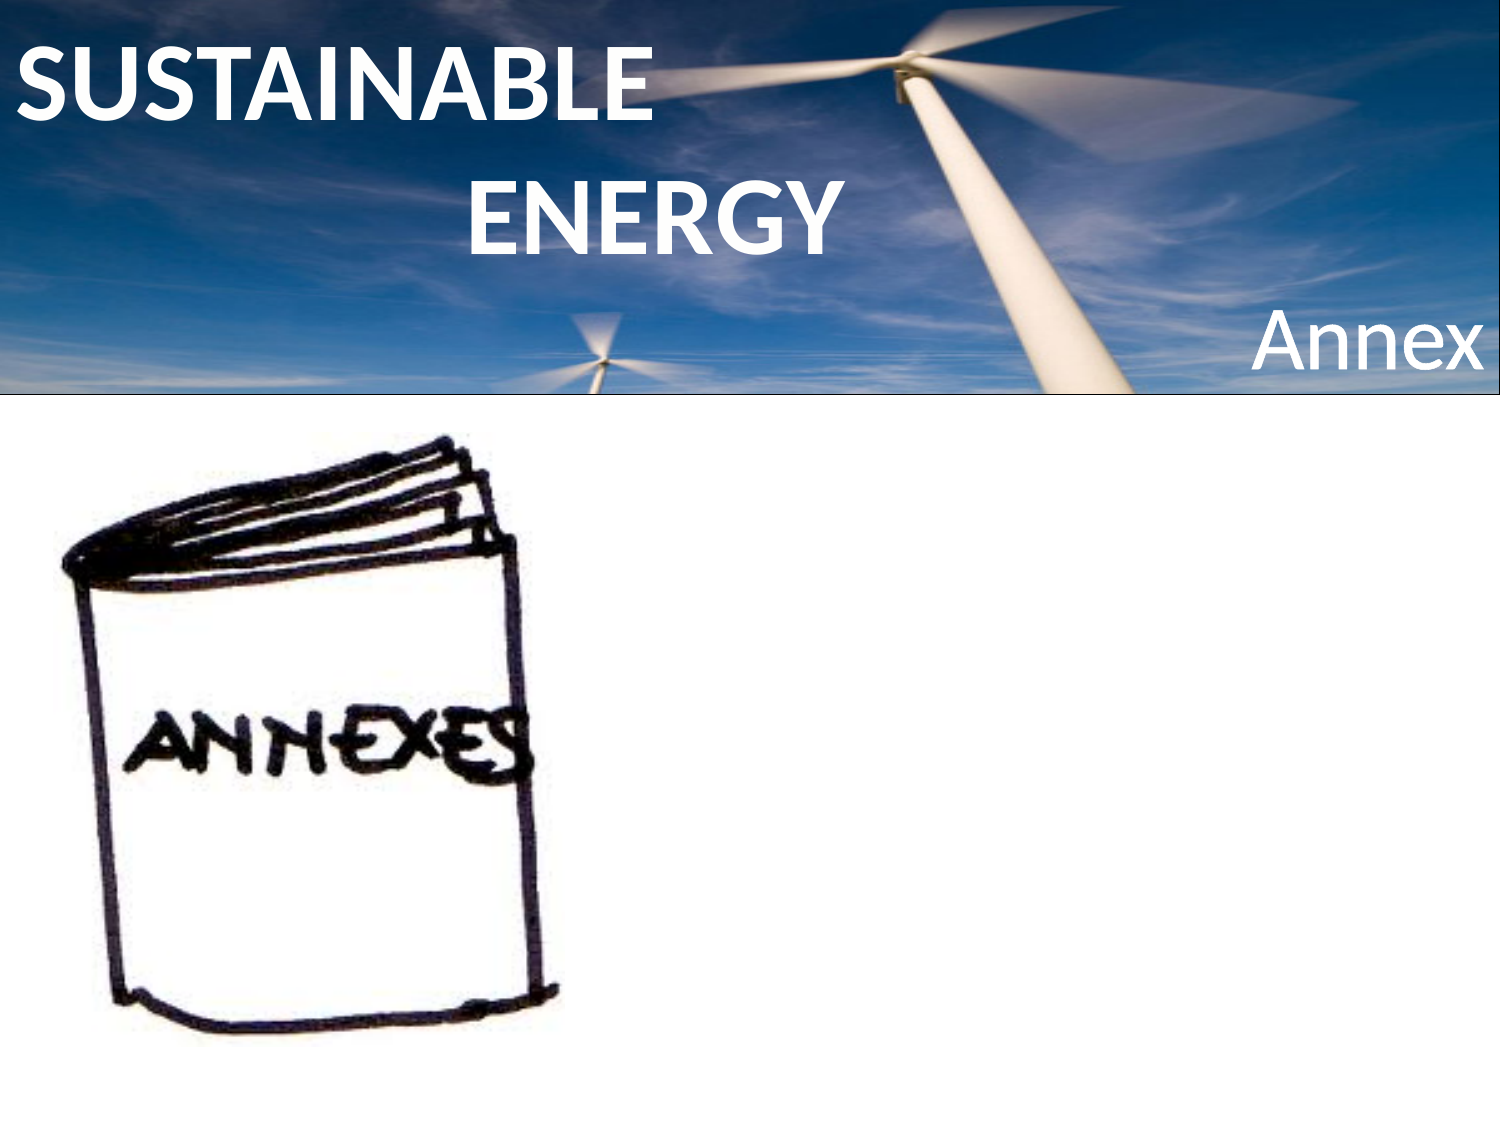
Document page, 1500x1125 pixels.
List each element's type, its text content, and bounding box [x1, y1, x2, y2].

picture [52, 432, 566, 1048]
text_box SUSTAINABLE ENERGY Annex [0, 0, 1500, 395]
